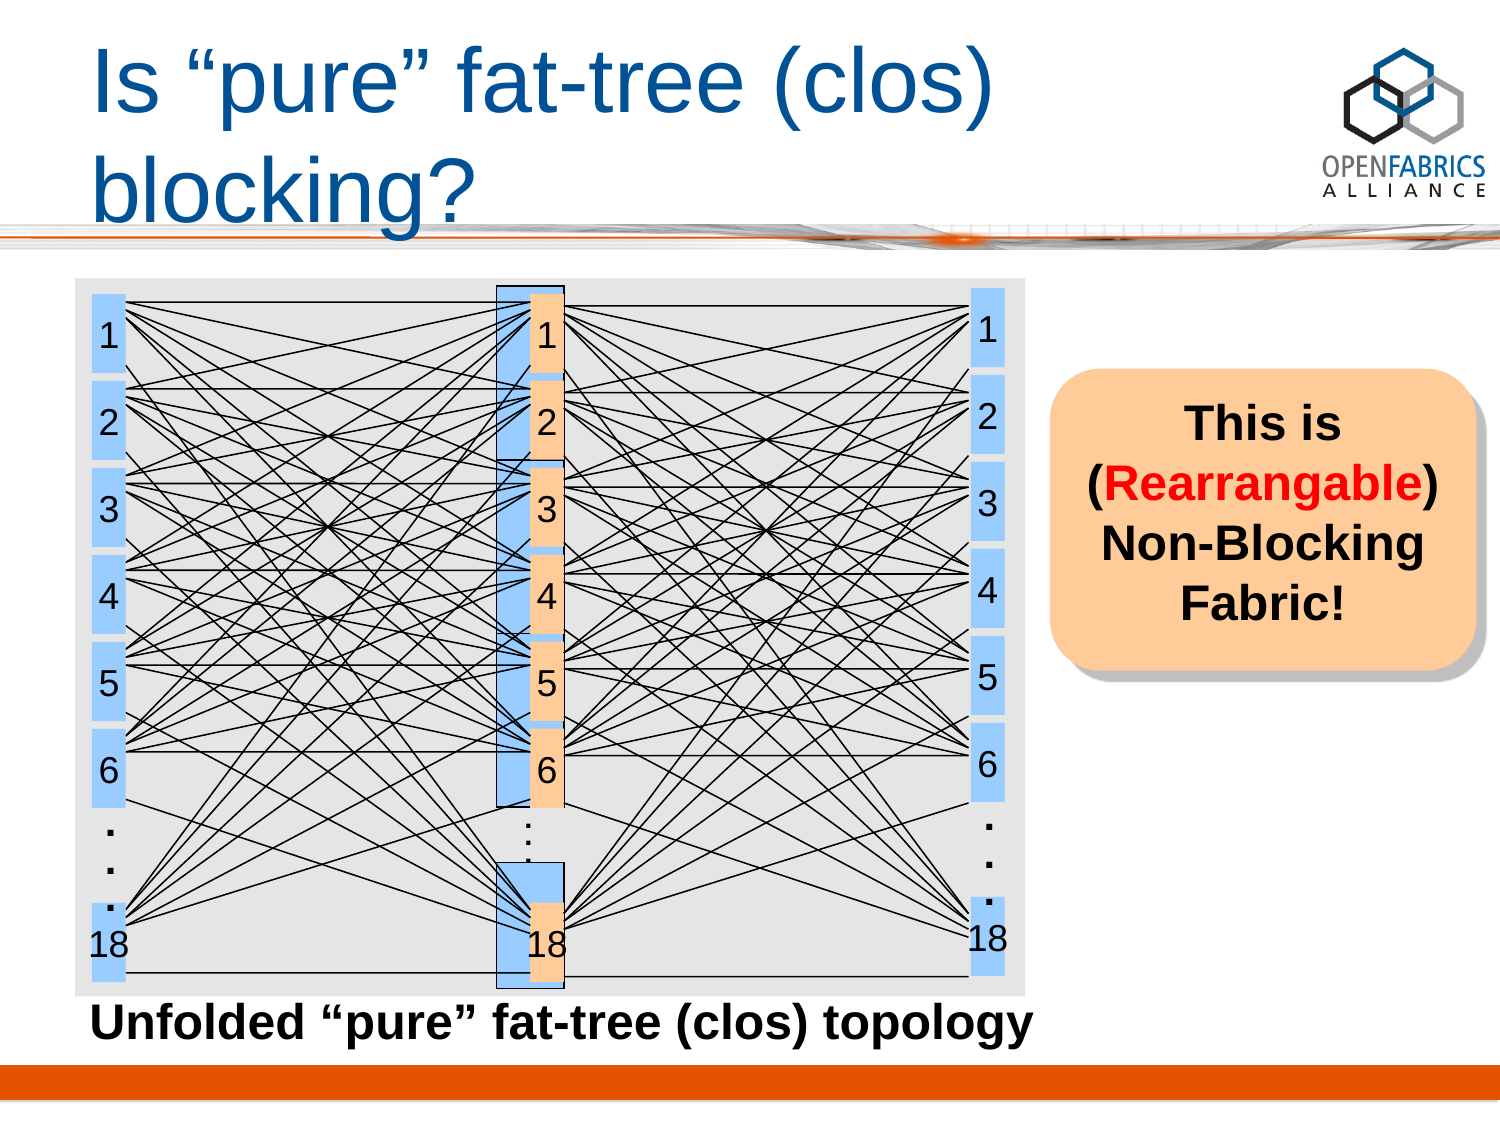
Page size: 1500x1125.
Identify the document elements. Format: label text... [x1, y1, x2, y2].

text_box This is (Rearrangable) Non-Blocking Fabric! [1049, 368, 1477, 671]
picture [0, 239, 1500, 250]
picture [1312, 37, 1494, 219]
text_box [74, 278, 1026, 997]
text_box Unfolded “pure” fat-tree (clos) topology [74, 981, 1050, 1057]
picture [0, 224, 1500, 236]
title Is “pure” fat-tree (clos) blocking? [74, 37, 1301, 226]
